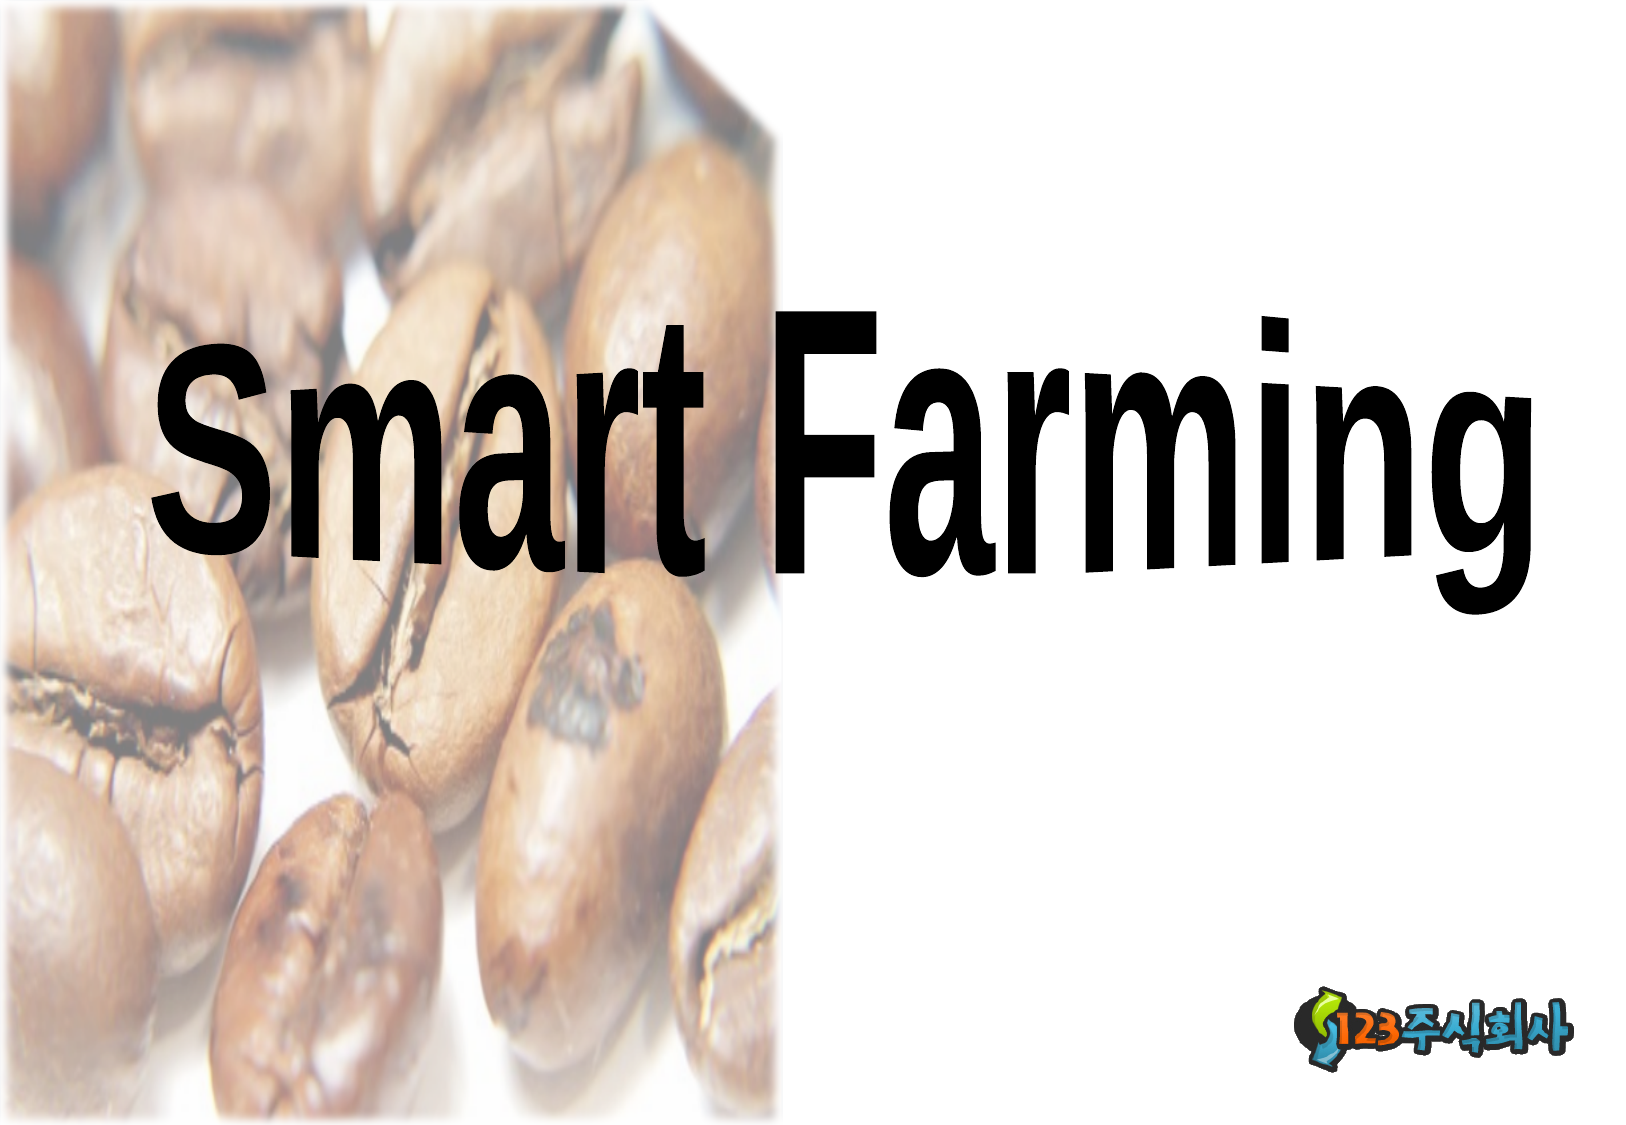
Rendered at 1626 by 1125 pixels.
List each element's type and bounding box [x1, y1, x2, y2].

text_box [15, 15, 767, 1111]
picture [1279, 971, 1586, 1085]
